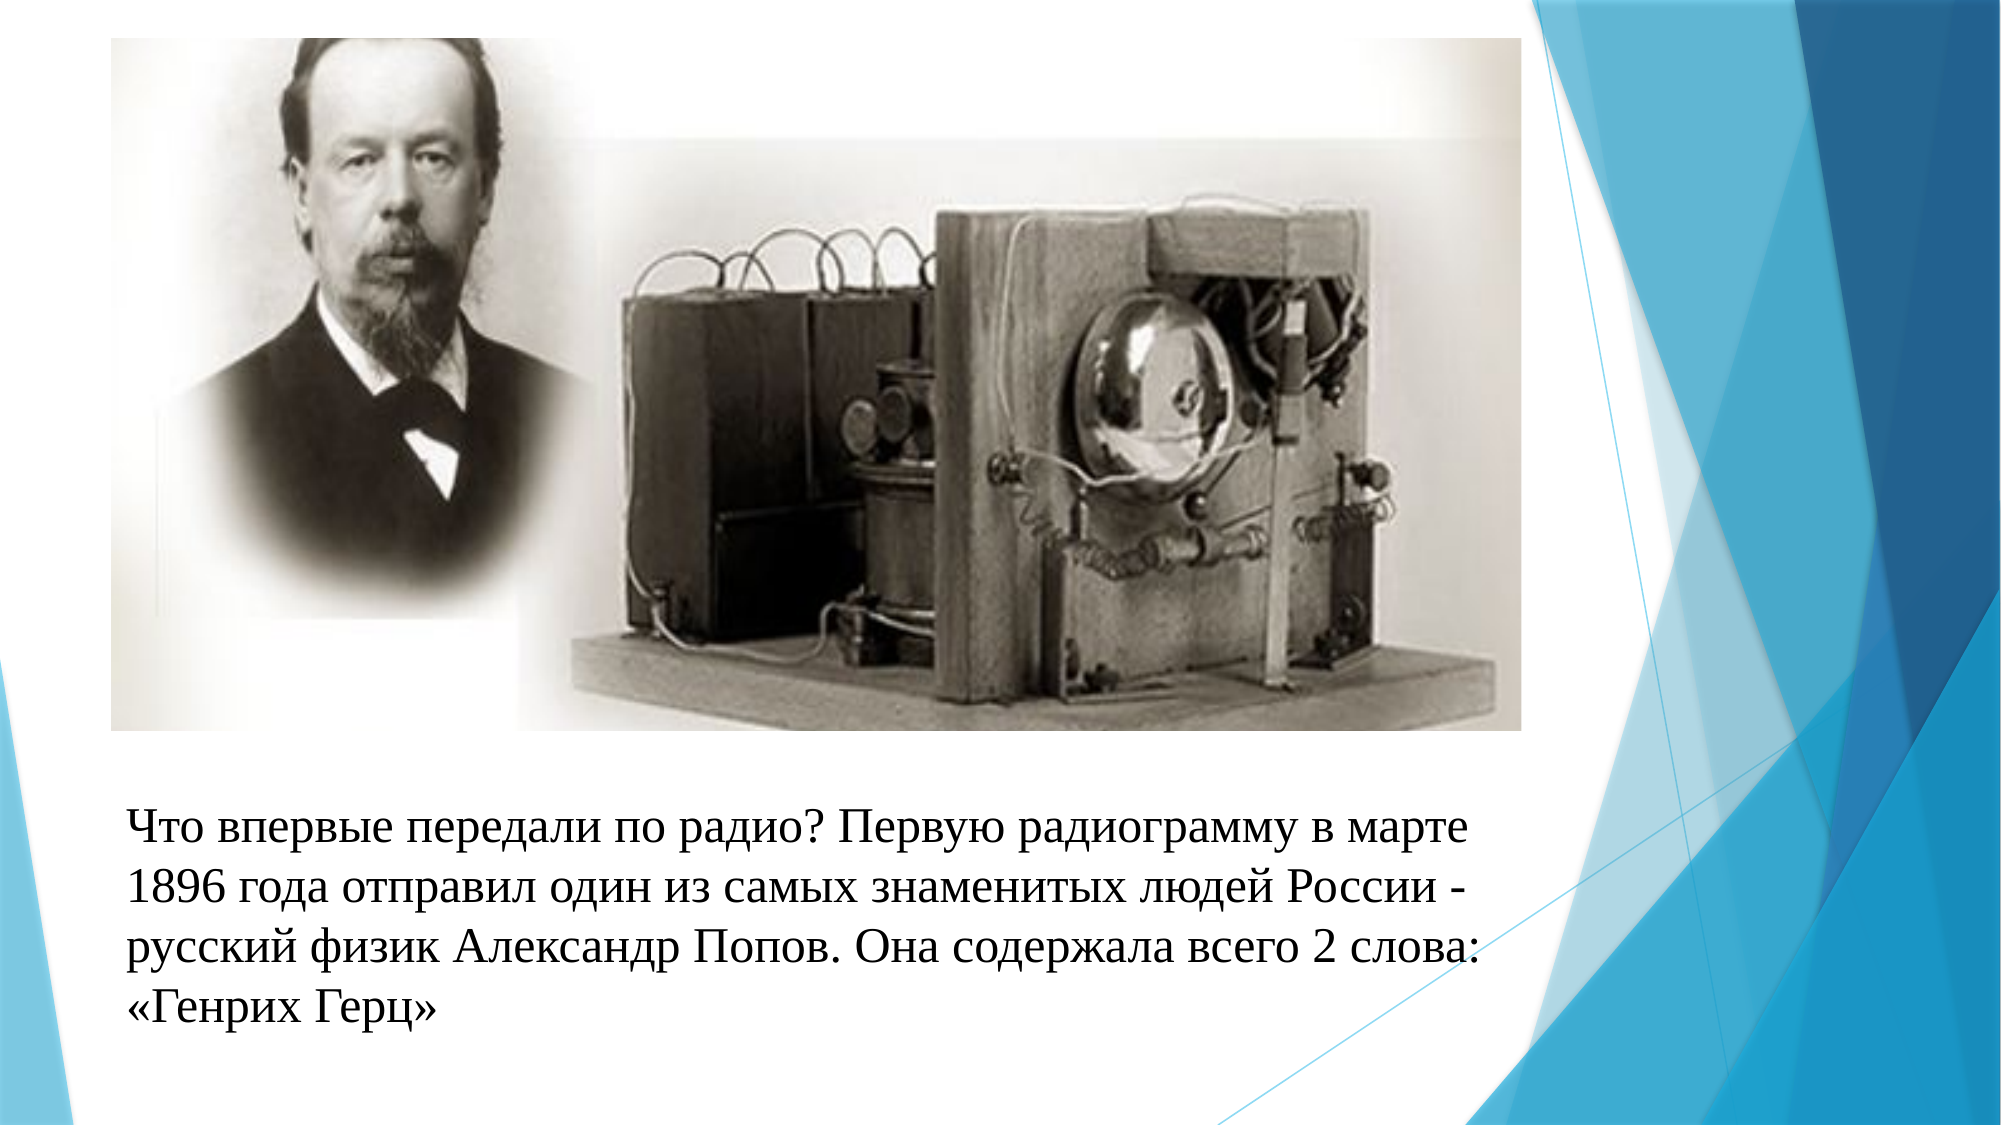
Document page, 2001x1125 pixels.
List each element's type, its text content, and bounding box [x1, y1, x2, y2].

picture [110, 38, 1522, 732]
list Что впервые передали по радио? Первую радиограмму в марте 1896 года отправил один из самых знаменитых людей России - русский физик Александр Попов. Она содержала всего 2 слова: «Генрих Герц» [111, 784, 1588, 1056]
